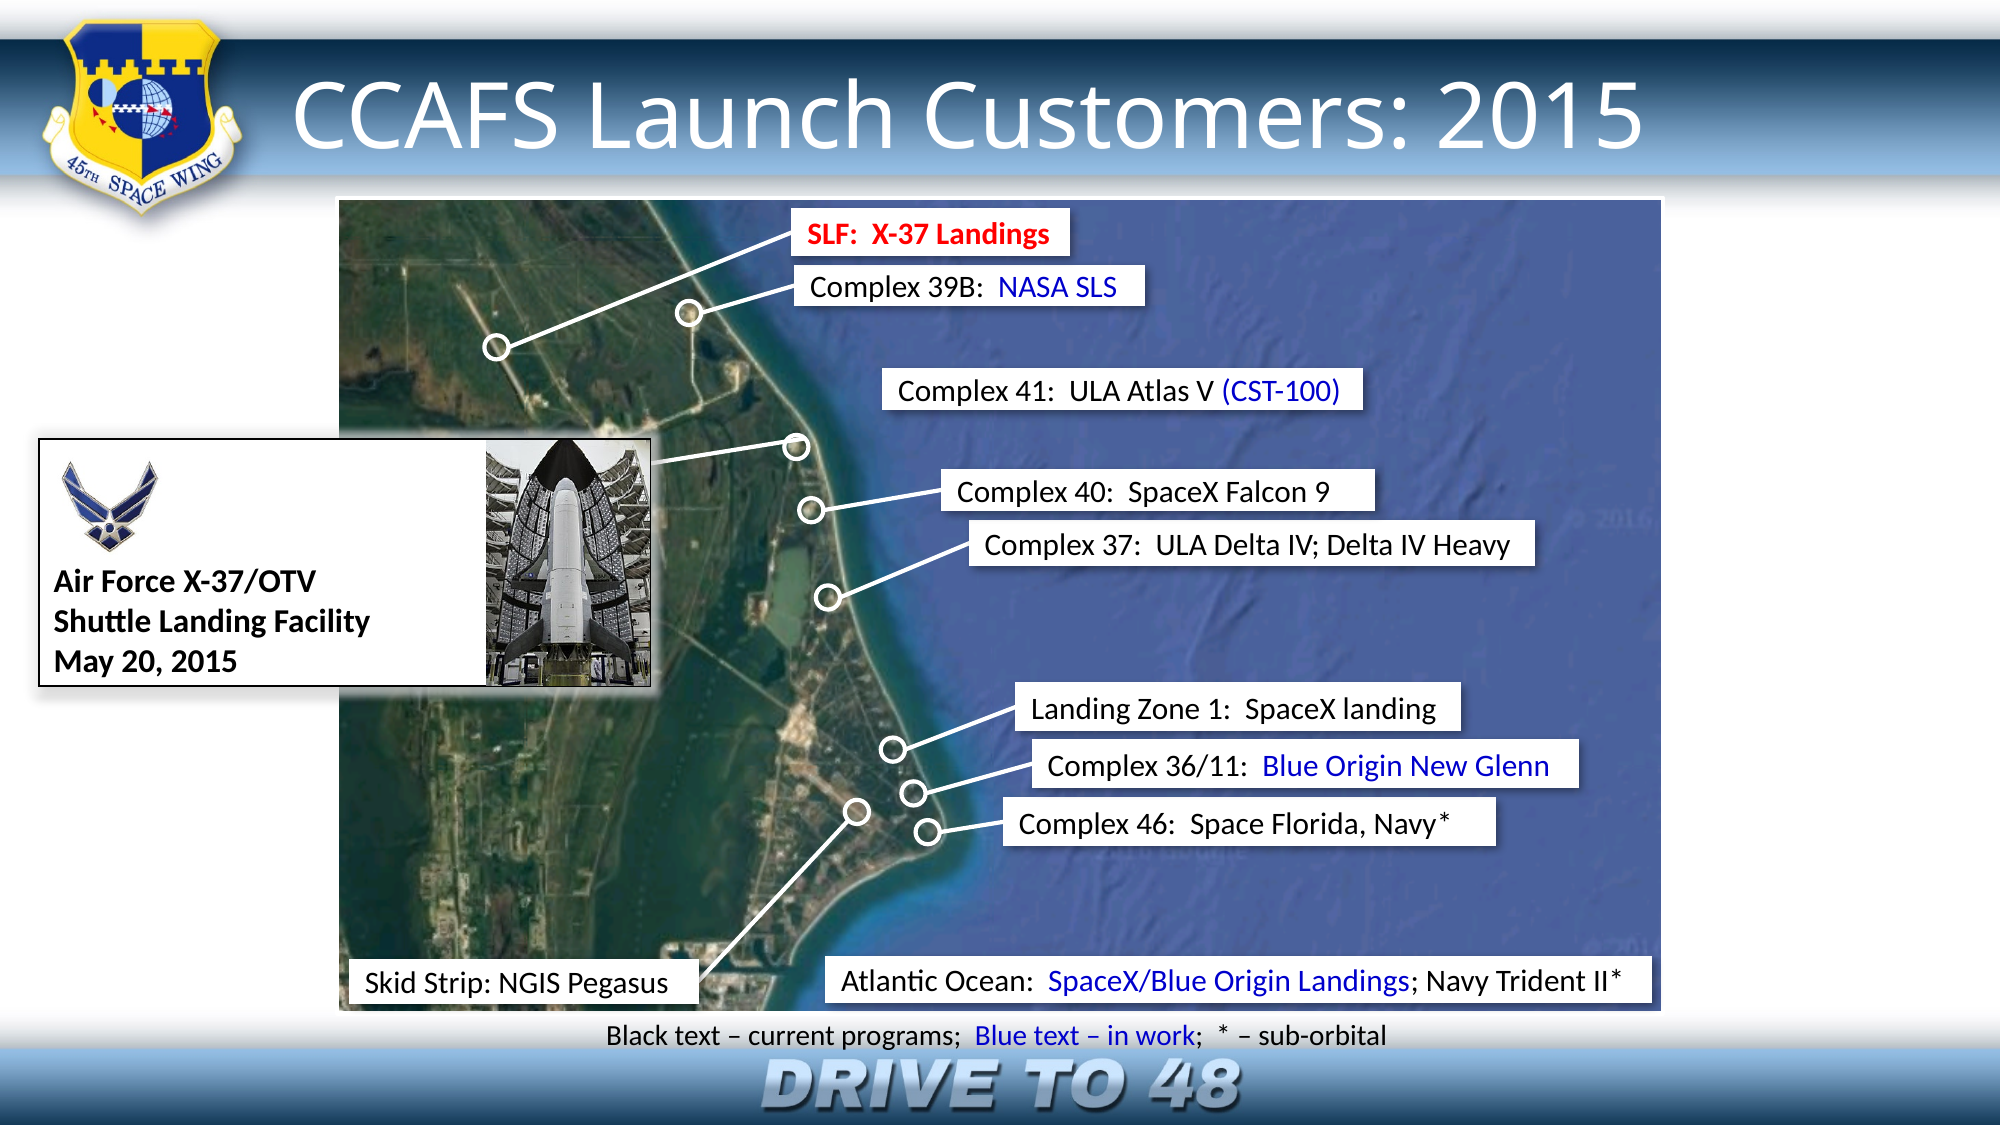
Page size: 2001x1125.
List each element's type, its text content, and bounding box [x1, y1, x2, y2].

text_box Black text – current programs; Blue text – in work; * – sub-orbital [591, 1012, 1409, 1059]
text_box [508, 232, 793, 348]
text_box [904, 706, 1017, 750]
picture [0, 0, 2000, 1125]
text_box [697, 820, 849, 982]
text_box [338, 199, 1661, 1012]
title CCAFS Launch Customers: 2015 [275, 10, 2000, 228]
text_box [38, 438, 650, 687]
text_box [925, 763, 1033, 794]
picture [486, 440, 650, 686]
